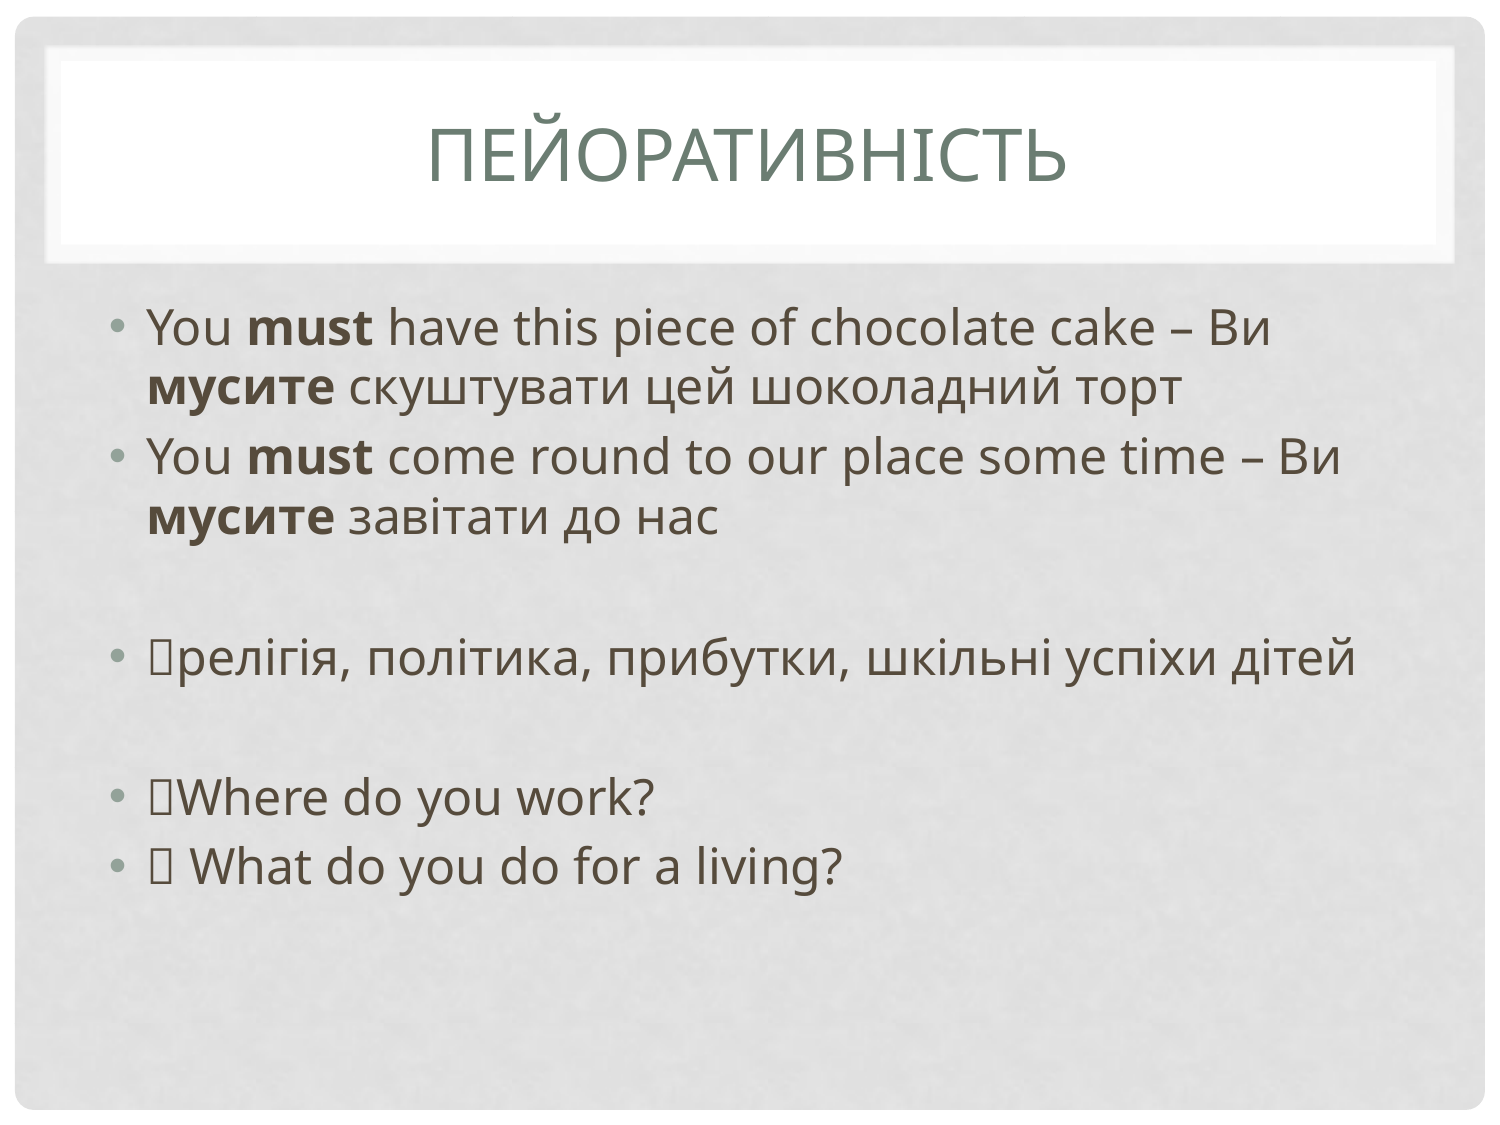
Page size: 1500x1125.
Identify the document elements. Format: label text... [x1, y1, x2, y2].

list You must have this piece of chocolate cake – Ви мусите скуштувати цей шоколадний торт You must come round to our place some time – Ви мусите завітати до нас релігія, політика, прибутки, шкільні успіхи дітей Where do you work?  What do you do for a living? [75, 287, 1425, 1005]
title Пейоративність [69, 66, 1425, 238]
